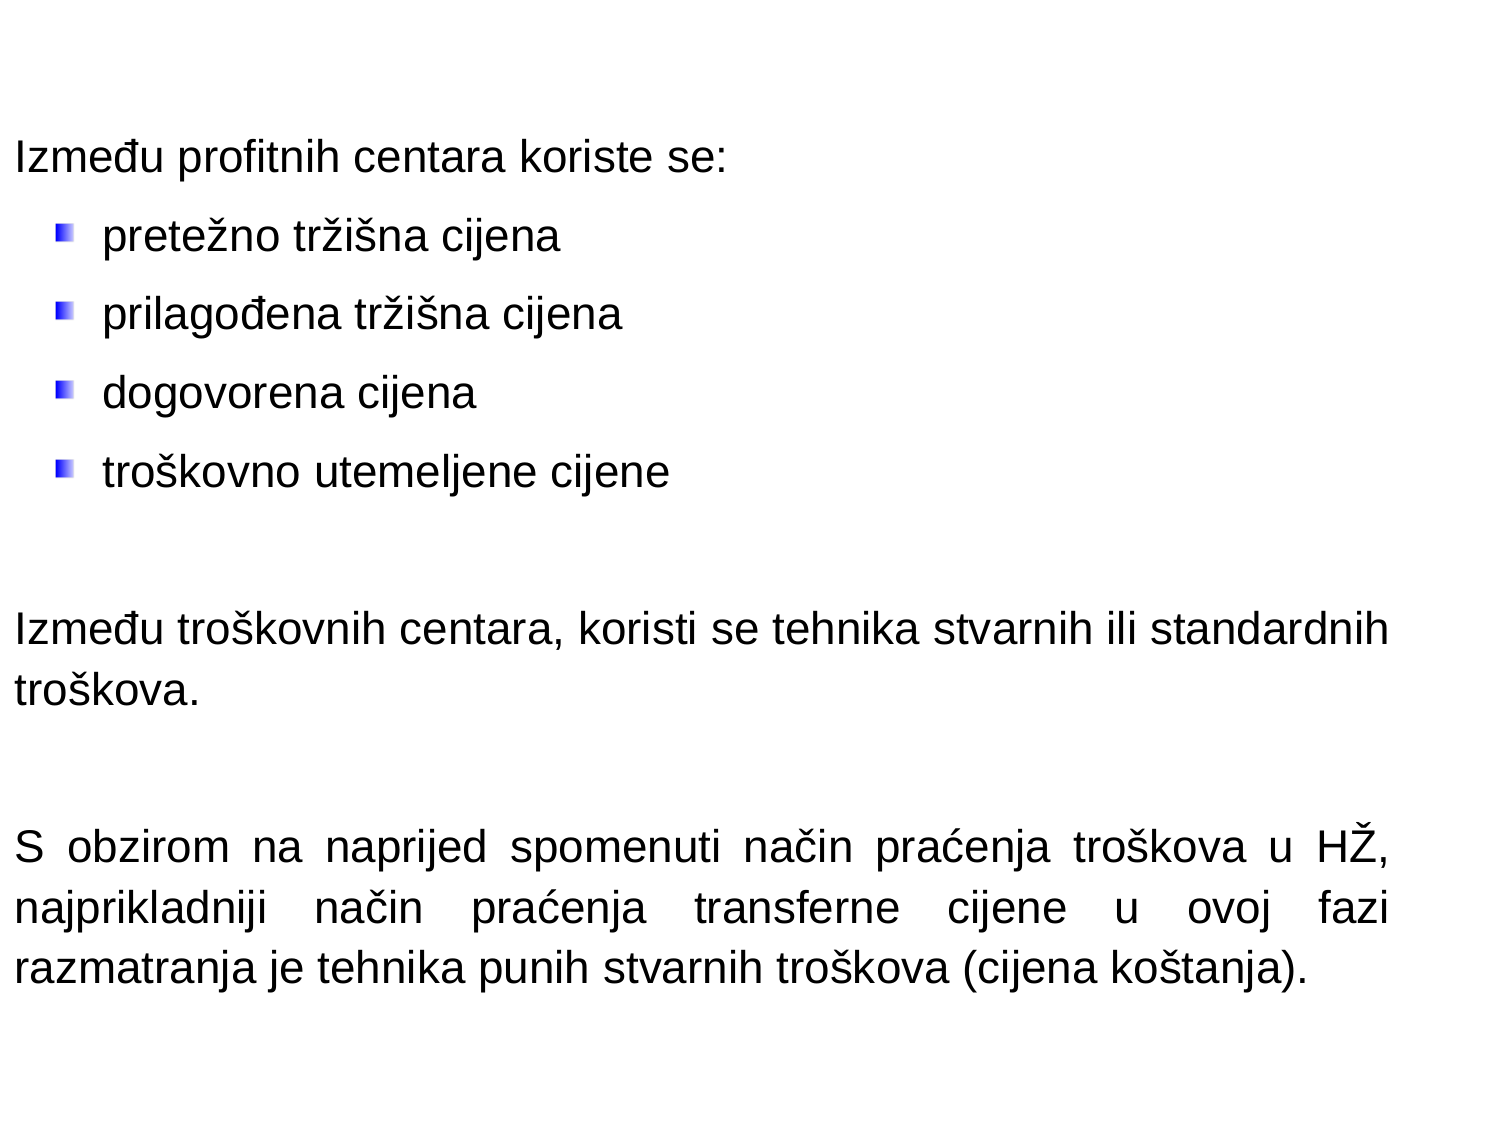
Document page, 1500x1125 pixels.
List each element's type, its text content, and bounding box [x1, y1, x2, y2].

picture [54, 300, 76, 322]
text_box Između profitnih centara koriste se: pretežno tržišna cijena prilagođena tržišna cijena dogovorena cijena troškovno utemeljene cijene Između troškovnih centara, koristi se tehnika stvarnih ili standardnih troškova. S obzirom na naprijed spomenuti način praćenja troškova u HŽ, najprikladniji način praćenja transferne cijene u ovoj fazi razmatranja je tehnika punih stvarnih troškova (cijena koštanja). [0, 113, 1406, 1001]
picture [54, 222, 76, 244]
picture [54, 458, 76, 480]
picture [54, 379, 76, 401]
